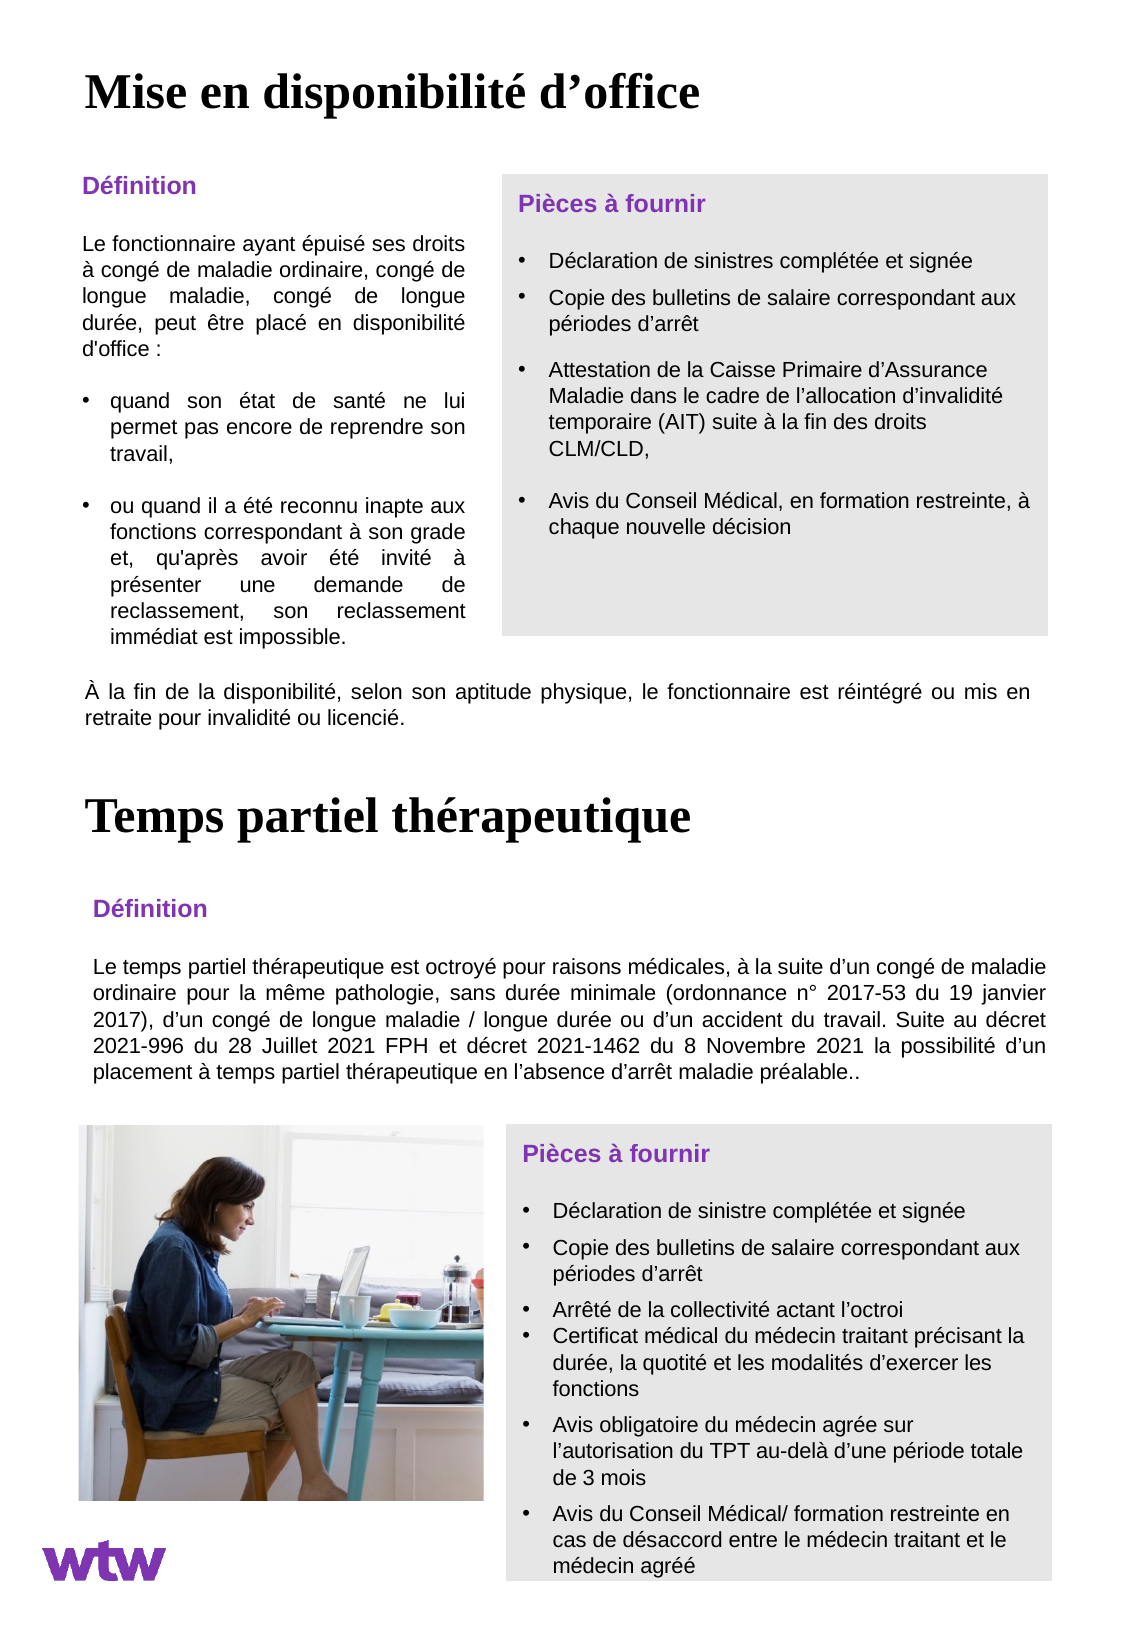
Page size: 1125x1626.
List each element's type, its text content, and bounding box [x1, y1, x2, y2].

text_box Définition Le fonctionnaire ayant épuisé ses droits à congé de maladie ordinaire, congé de longue maladie, congé de longue durée, peut être placé en disponibilité d'office : quand son état de santé ne lui permet pas encore de reprendre son travail, ou quand il a été reconnu inapte aux fonctions correspondant à son grade et, qu'après avoir été invité à présenter une demande de reclassement, son reclassement immédiat est impossible. [67, 162, 481, 709]
text_box À la fin de la disponibilité, selon son aptitude physique, le fonctionnaire est réintégré ou mis en retraite pour invalidité ou licencié. [70, 670, 1047, 738]
text_box Pièces à fournir Déclaration de sinistres complétée et signée Copie des bulletins de salaire correspondant aux périodes d’arrêt Attestation de la Caisse Primaire d’Assurance Maladie dans le cadre de l’allocation d’invalidité temporaire (AIT) suite à la fin des droits CLM/CLD, Avis du Conseil Médical, en formation restreinte, à chaque nouvelle décision [502, 174, 1048, 636]
picture [78, 1125, 484, 1501]
text_box Mise en disponibilité d’office [70, 0, 878, 178]
text_box Définition Le temps partiel thérapeutique est octroyé pour raisons médicales, à la suite d’un congé de maladie ordinaire pour la même pathologie, sans durée minimale (ordonnance n° 2017-53 du 19 janvier 2017), d’un congé de longue maladie / longue durée ou d’un accident du travail. Suite au décret 2021-996 du 28 Juillet 2021 FPH et décret 2021-1462 du 8 Novembre 2021 la possibilité d’un placement à temps partiel thérapeutique en l’absence d’arrêt maladie préalable.. [78, 885, 1063, 1092]
text_box Pièces à fournir Déclaration de sinistre complétée et signée Copie des bulletins de salaire correspondant aux périodes d’arrêt Arrêté de la collectivité actant l’octroi Certificat médical du médecin traitant précisant la durée, la quotité et les modalités d’exercer les fonctions Avis obligatoire du médecin agrée sur l’autorisation du TPT au-delà d’une période totale de 3 mois Avis du Conseil Médical/ formation restreinte en cas de désaccord entre le médecin traitant et le médecin agréé [506, 1124, 1052, 1581]
text_box Temps partiel thérapeutique [70, 738, 1047, 901]
picture [42, 1540, 166, 1581]
